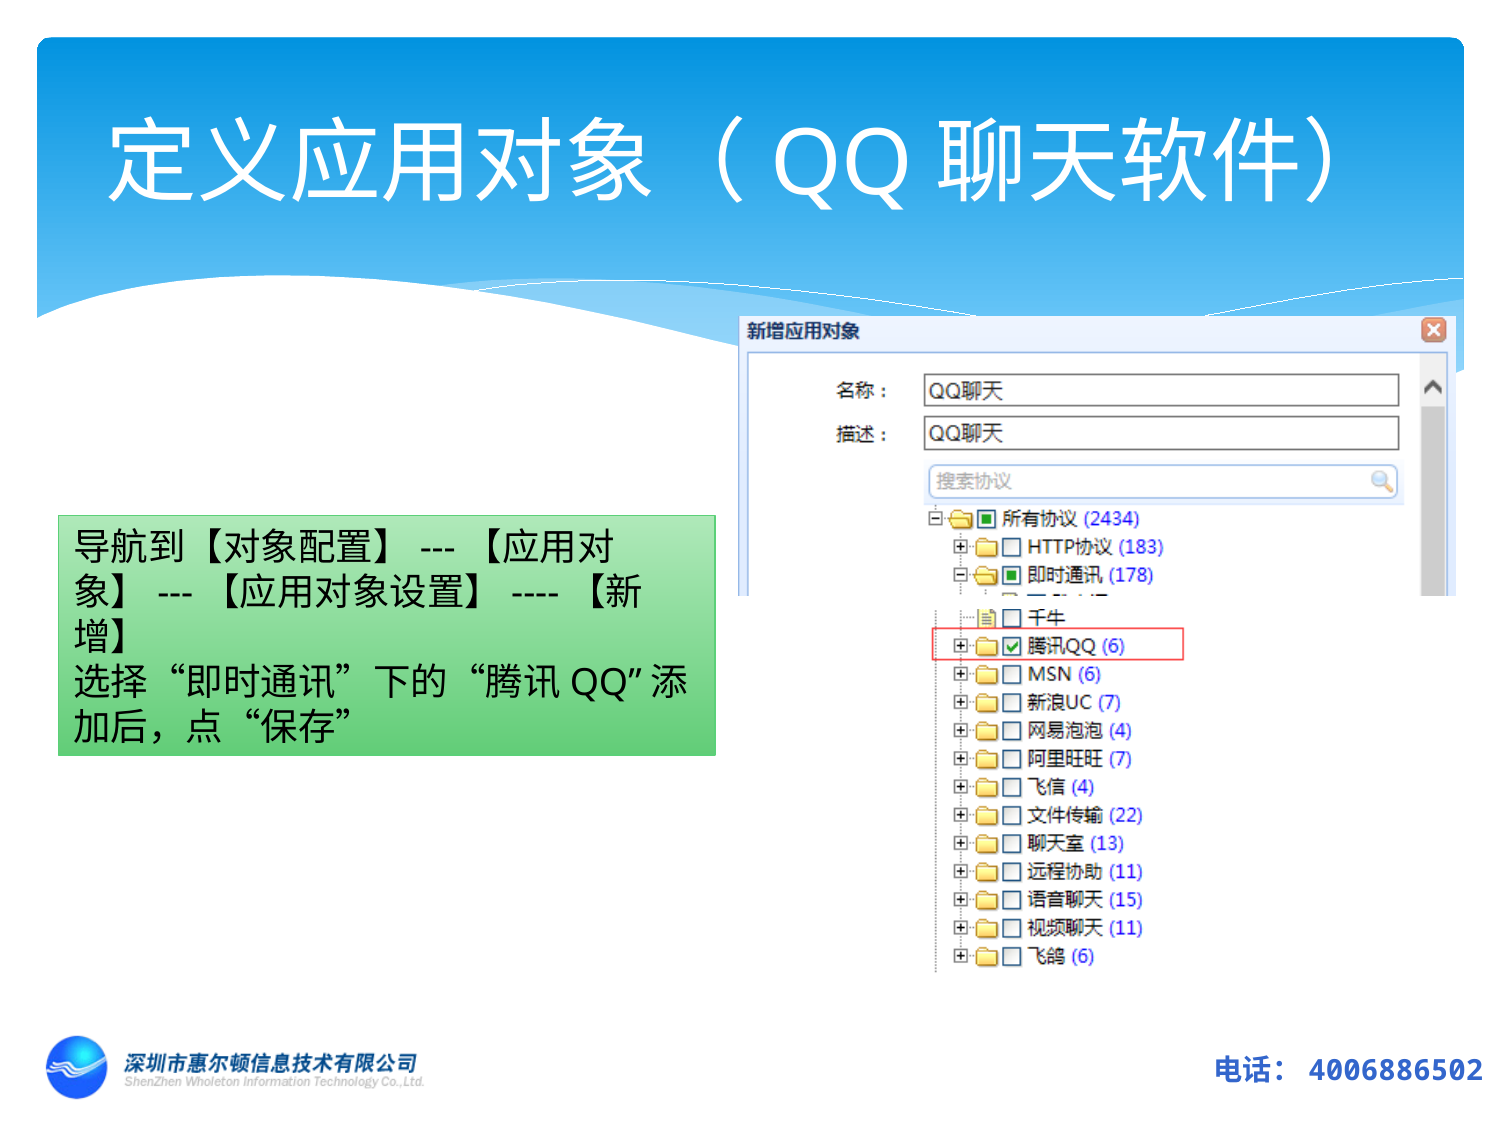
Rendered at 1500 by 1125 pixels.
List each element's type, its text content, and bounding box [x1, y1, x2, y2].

text_box 导航到【对象配置】---【应用对象】---【应用对象设置】----【新增】 选择“即时通讯”下的“腾讯QQ”添加后，点“保存” [58, 515, 716, 756]
title 定义应用对象（QQ聊天软件） [74, 55, 1426, 262]
picture [737, 316, 1456, 597]
picture [738, 609, 1383, 974]
picture [24, 1024, 438, 1110]
